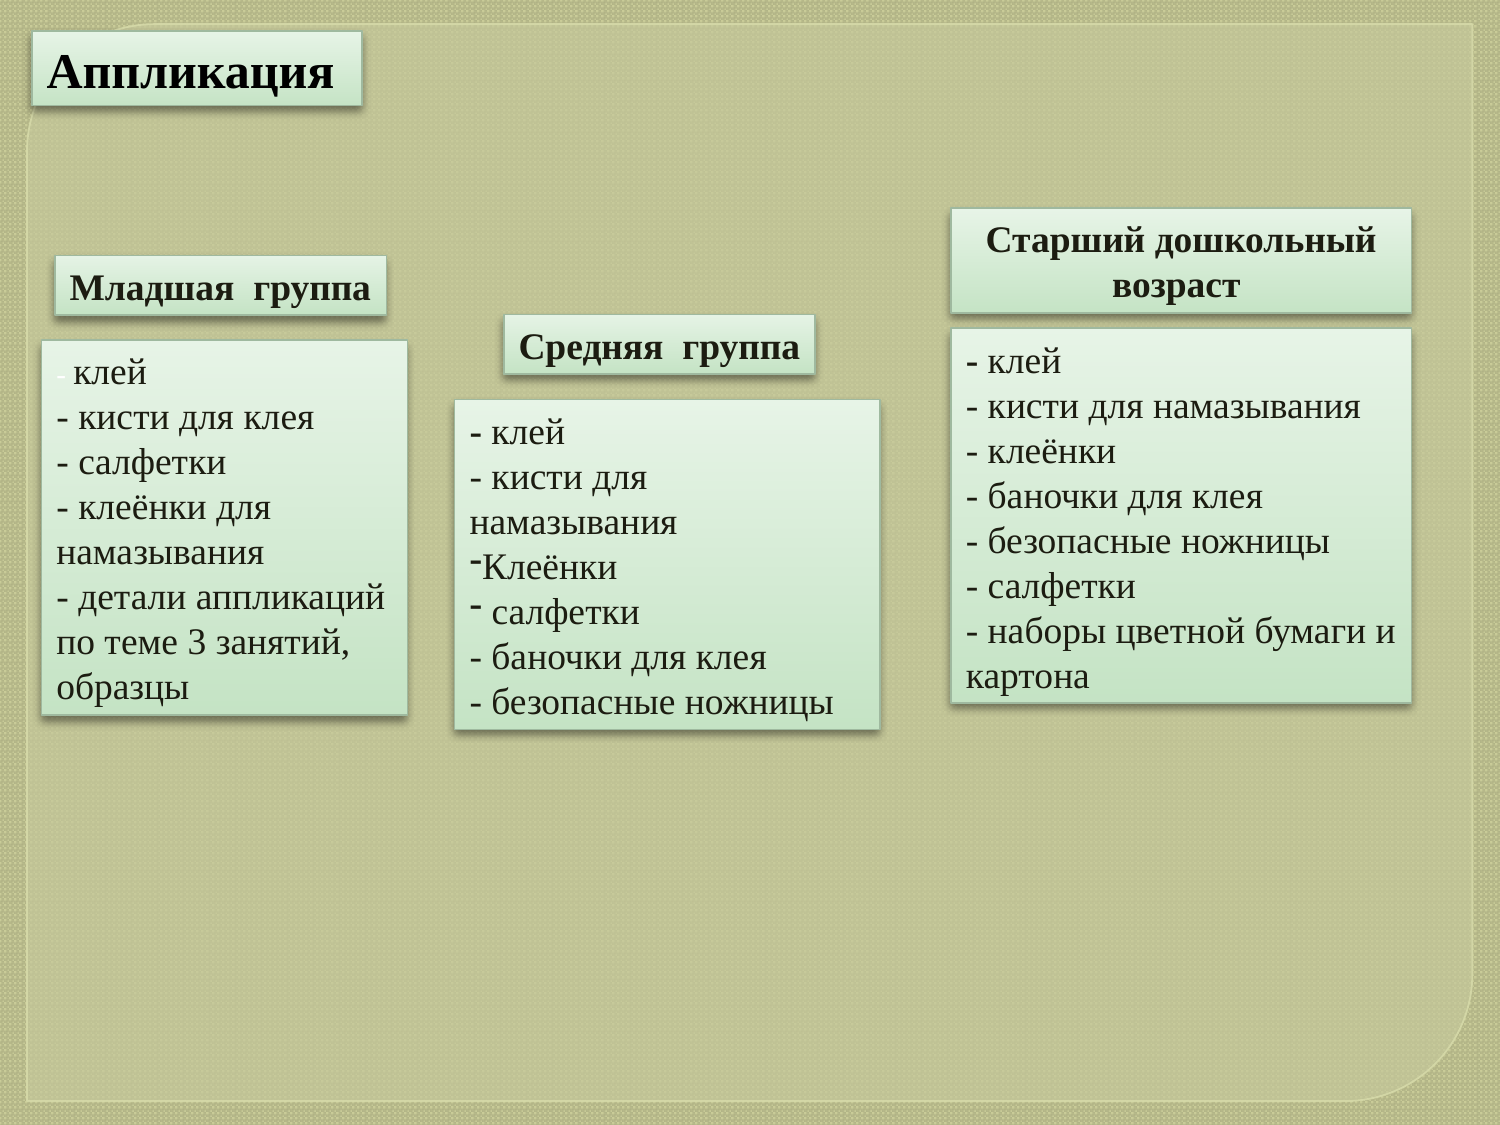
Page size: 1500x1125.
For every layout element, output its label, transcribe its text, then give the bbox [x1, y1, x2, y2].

text_box Средняя группа [503, 314, 816, 375]
text_box - клей - кисти для намазывания Клеёнки салфетки - баночки для клея - безопасные ножницы [454, 399, 881, 730]
text_box - клей - кисти для намазывания - клеёнки - баночки для клея - безопасные ножницы - салфетки - наборы цветной бумаги и картона [950, 327, 1412, 704]
text_box - клей - кисти для клея - салфетки - клеёнки для намазывания - детали аппликаций по теме 3 занятий, образцы [41, 339, 408, 716]
text_box Младшая группа [54, 255, 387, 316]
text_box Старший дошкольный возраст [950, 207, 1412, 314]
text_box Аппликация [31, 30, 363, 106]
